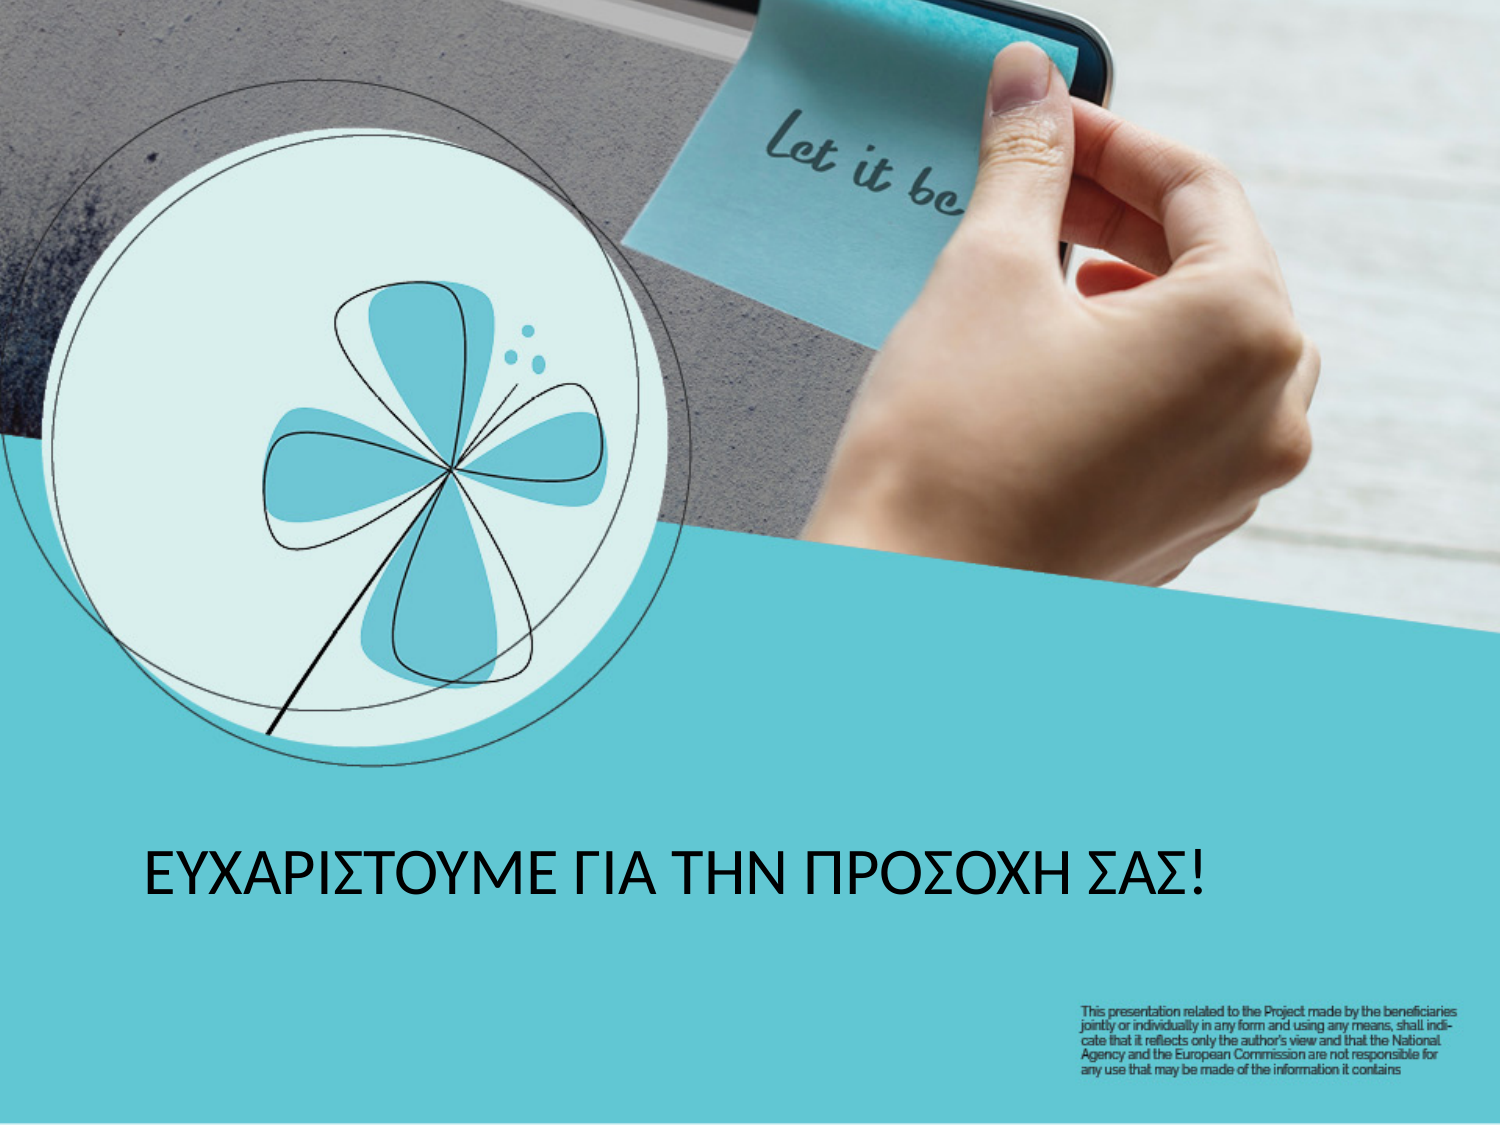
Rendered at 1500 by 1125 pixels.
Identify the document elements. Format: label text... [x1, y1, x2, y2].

picture [0, 0, 1500, 1125]
text_box ΕΥΧΑΡΙΣΤΟΥΜΕ ΓΙΑ ΤΗΝ ΠΡΟΣΟΧΗ ΣΑΣ! [128, 820, 1252, 916]
